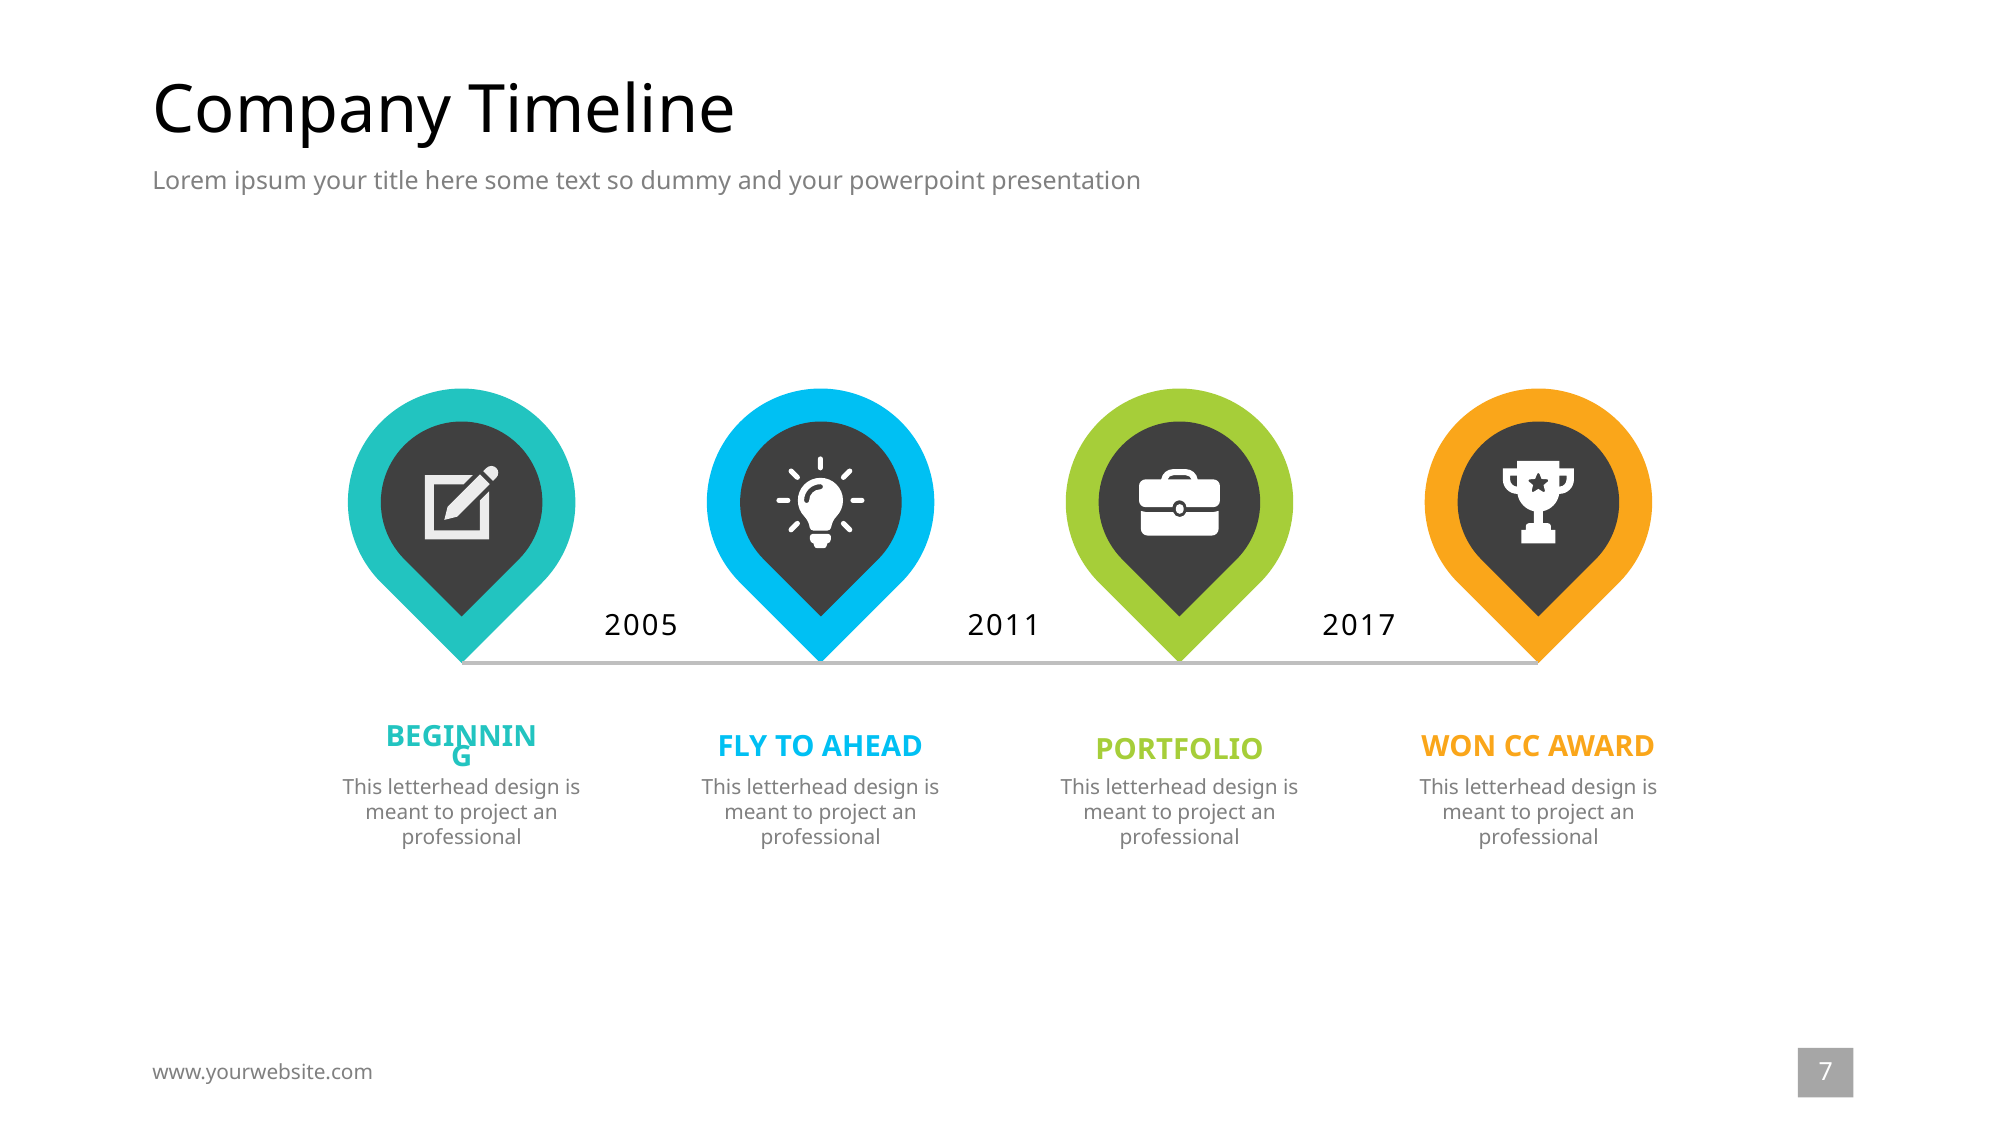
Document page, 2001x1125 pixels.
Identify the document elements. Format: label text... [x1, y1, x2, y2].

text_box [1502, 460, 1574, 544]
text_box [444, 474, 490, 520]
text_box [1064, 387, 1295, 661]
text_box FLY TO AHEAD [707, 730, 934, 774]
slide_number 7 [1788, 1042, 1863, 1103]
text_box [850, 497, 865, 503]
text_box [1097, 420, 1262, 618]
text_box [483, 465, 499, 481]
footer www.yourwebsite.com [137, 1042, 415, 1103]
text_box PORTFOLIO [1089, 733, 1269, 771]
text_box [817, 456, 823, 471]
text_box [424, 475, 490, 540]
text_box [346, 387, 577, 665]
text_box WON CC AWARD [1413, 726, 1664, 777]
text_box [788, 520, 800, 533]
text_box [1456, 420, 1621, 618]
text_box This letterhead design is meant to project an professional [1411, 777, 1666, 846]
text_box [776, 497, 791, 503]
text_box [1139, 469, 1220, 508]
title Company Timeline [137, 55, 1863, 160]
text_box 2011 [950, 598, 1058, 649]
text_box This letterhead design is meant to project an professional [693, 777, 948, 846]
text_box 2005 [587, 598, 695, 649]
text_box [809, 533, 831, 549]
text_box [840, 468, 853, 480]
text_box BEGINNING [377, 729, 546, 775]
text_box 2017 [1305, 598, 1413, 649]
text_box This letterhead design is meant to project an professional [334, 777, 589, 846]
text_box [379, 420, 544, 618]
text_box [797, 477, 844, 531]
text_box [788, 468, 800, 480]
text_box This letterhead design is meant to project an professional [1052, 777, 1307, 846]
text_box [1423, 387, 1654, 665]
text_box [840, 520, 853, 533]
text_box [1175, 504, 1184, 514]
text_box [1140, 510, 1219, 536]
text_box [739, 420, 903, 618]
text_box [705, 387, 936, 661]
list Lorem ipsum your title here some text so dummy and your powerpoint presentation [137, 160, 1863, 207]
